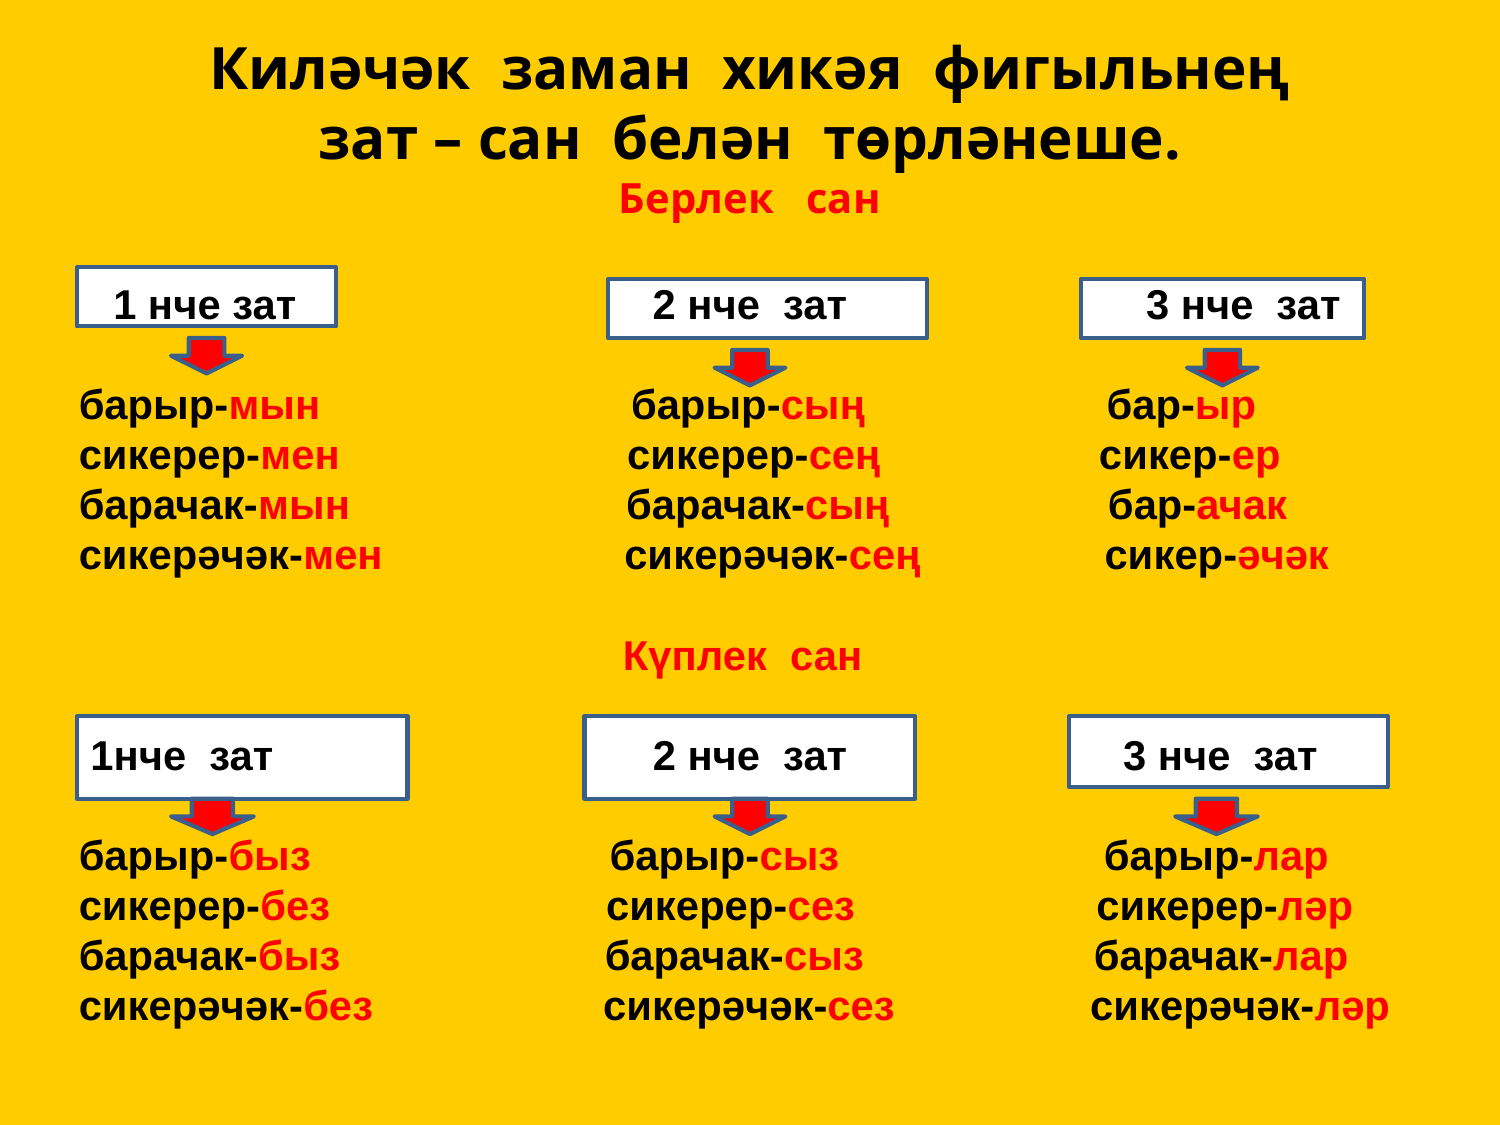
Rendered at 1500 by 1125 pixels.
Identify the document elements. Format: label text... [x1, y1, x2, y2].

text_box [1173, 796, 1260, 837]
text_box [712, 796, 788, 836]
text_box [712, 347, 788, 388]
title Киләчәк заман хикәя фигыльнең зат – сан белән төрләнеше. Берлек сан [75, 45, 1425, 208]
text_box [1184, 347, 1260, 388]
text_box 1 нче зат 2 нче зат 3 нче зат барыр-мын барыр-сың бар-ыр сикерер-мен сикерер-сең сикер-ер барачак-мын барачак-сың бар-ачак сикерәчәк-мен сикерәчәк-сең сикер-әчәк [41, 220, 1447, 585]
text_box [168, 335, 245, 376]
text_box [168, 796, 256, 837]
text_box Күплек сан 1нче зат 2 нче зат 3 нче зат барыр-быз барыр-сыз барыр-лар сикерер-без сикерер-сез сикерер-ләр барачак-быз барачак-сыз барачак-лар сикерәчәк-без сикерәчәк-сез сикерәчәк-ләр [41, 621, 1412, 1037]
